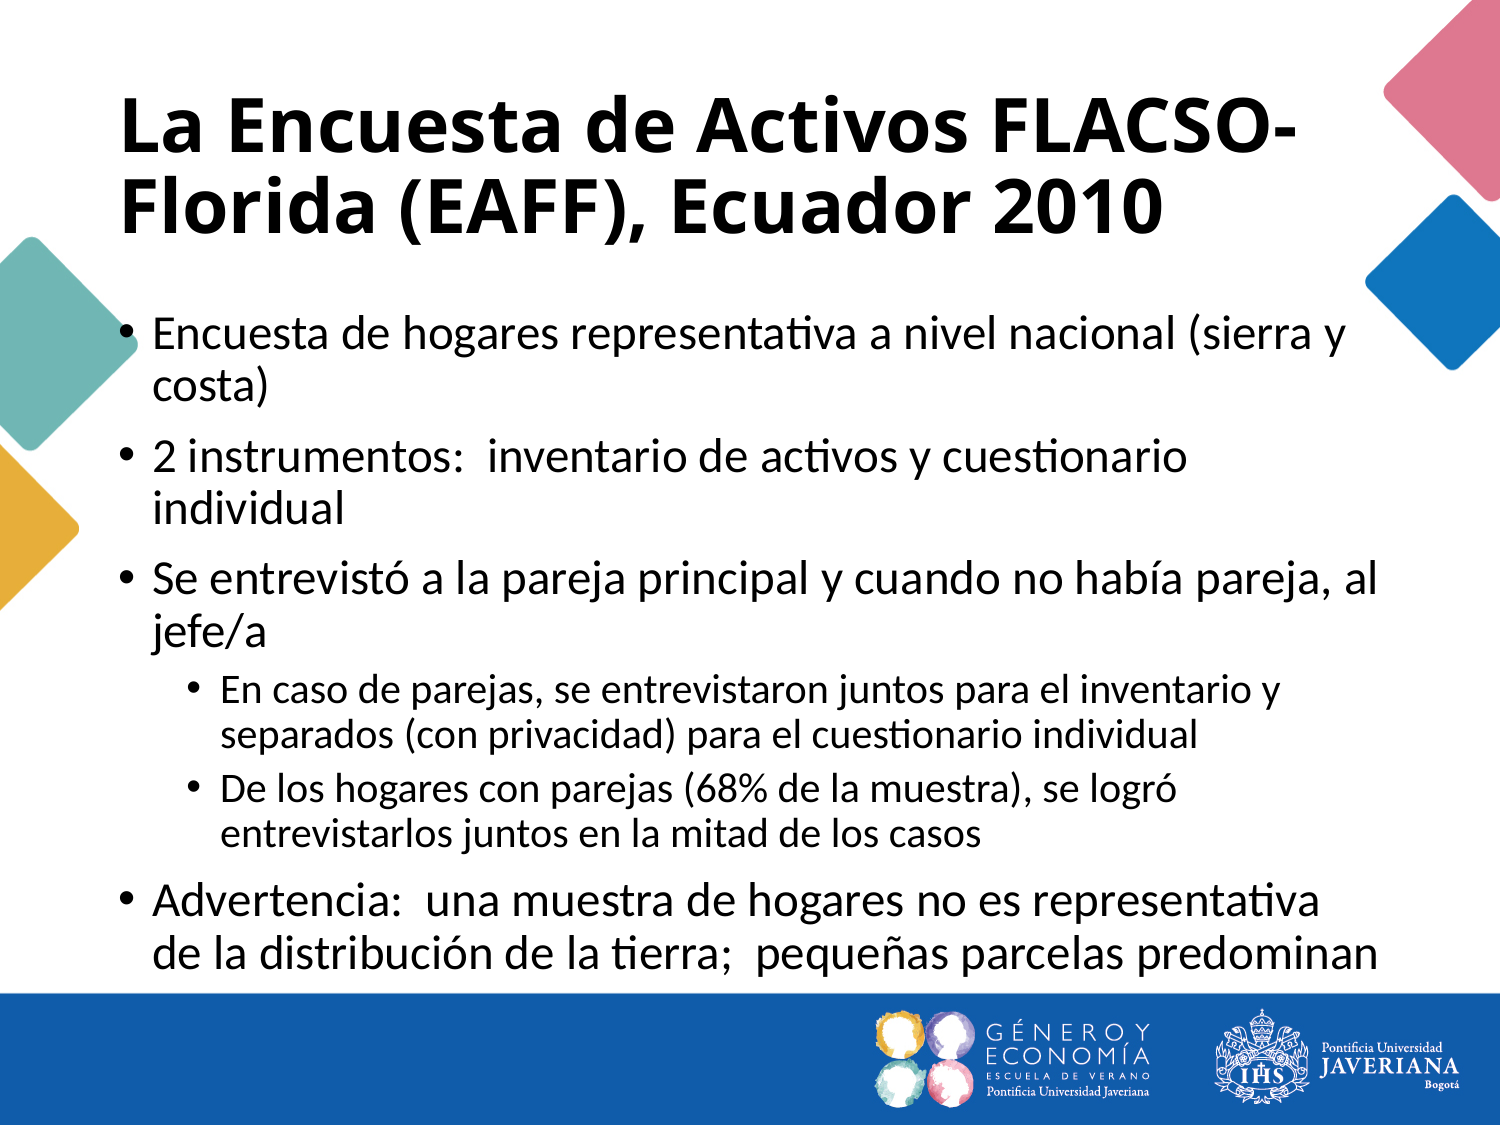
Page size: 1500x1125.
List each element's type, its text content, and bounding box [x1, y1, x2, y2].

picture [0, 0, 1500, 1125]
list Encuesta de hogares representativa a nivel nacional (sierra y costa) 2 instrumentos: inventario de activos y cuestionario individual Se entrevistó a la pareja principal y cuando no había pareja, al jefe/a En caso de parejas, se entrevistaron juntos para el inventario y separados (con privacidad) para el cuestionario individual De los hogares con parejas (68% de la muestra), se logró entrevistarlos juntos en la mitad de los casos Advertencia: una muestra de hogares no es representativa de la distribución de la tierra; pequeñas parcelas predominan [103, 299, 1397, 1014]
title La Encuesta de Activos FLACSO-Florida (EAFF), Ecuador 2010 [103, 59, 1397, 278]
